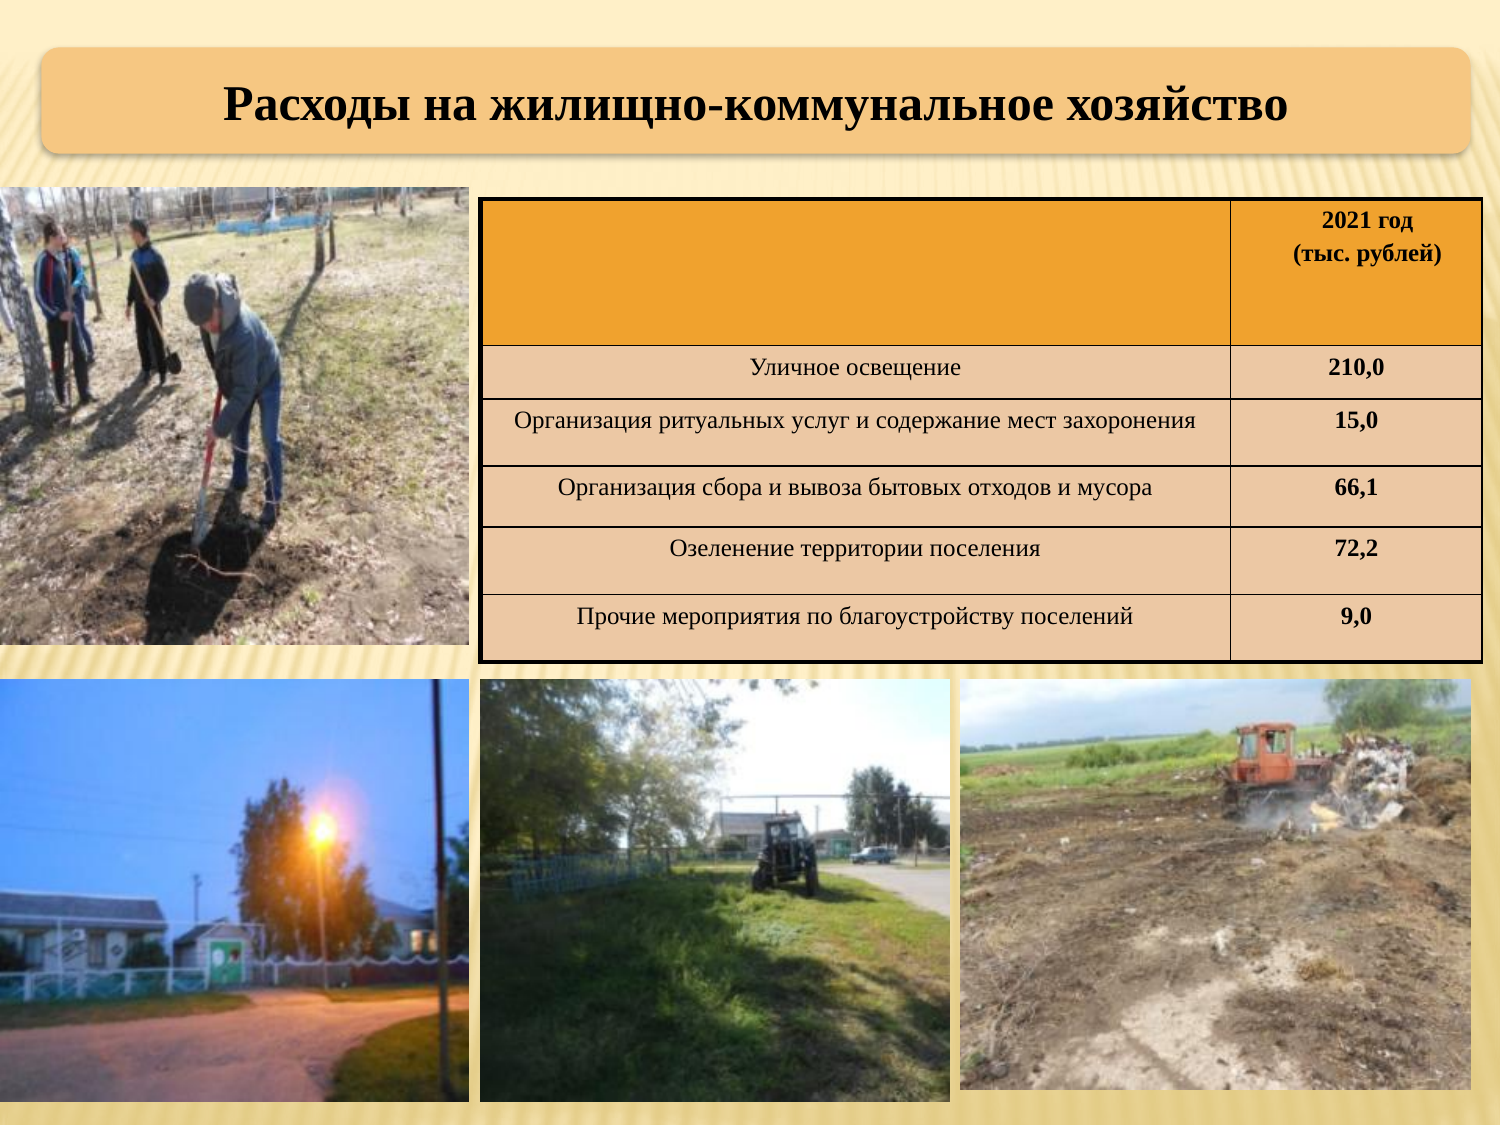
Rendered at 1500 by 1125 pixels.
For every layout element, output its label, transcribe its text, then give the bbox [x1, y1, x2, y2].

picture [0, 679, 469, 1102]
picture [960, 679, 1472, 1091]
table_cell Озеленение территории поселения [483, 528, 1230, 594]
table_cell Уличное освещение [483, 346, 1230, 398]
table_cell 66,1 [1231, 467, 1481, 526]
table_cell Организация сбора и вывоза бытовых отходов и мусора [483, 467, 1230, 526]
table_cell 15,0 [1231, 400, 1481, 465]
table_cell 72,2 [1231, 528, 1481, 594]
table_cell 210,0 [1231, 346, 1481, 398]
picture [0, 187, 469, 645]
table_cell Прочие мероприятия по благоустройству поселений [483, 595, 1230, 660]
table_header 2021 год (тыс. рублей) [1231, 201, 1481, 345]
table_header [483, 201, 1230, 345]
table_cell 9,0 [1231, 595, 1481, 660]
picture [480, 679, 950, 1102]
table_cell Организация ритуальных услуг и содержание мест захоронения [483, 400, 1230, 465]
text_box Расходы на жилищно-коммунальное хозяйство [39, 45, 1473, 156]
